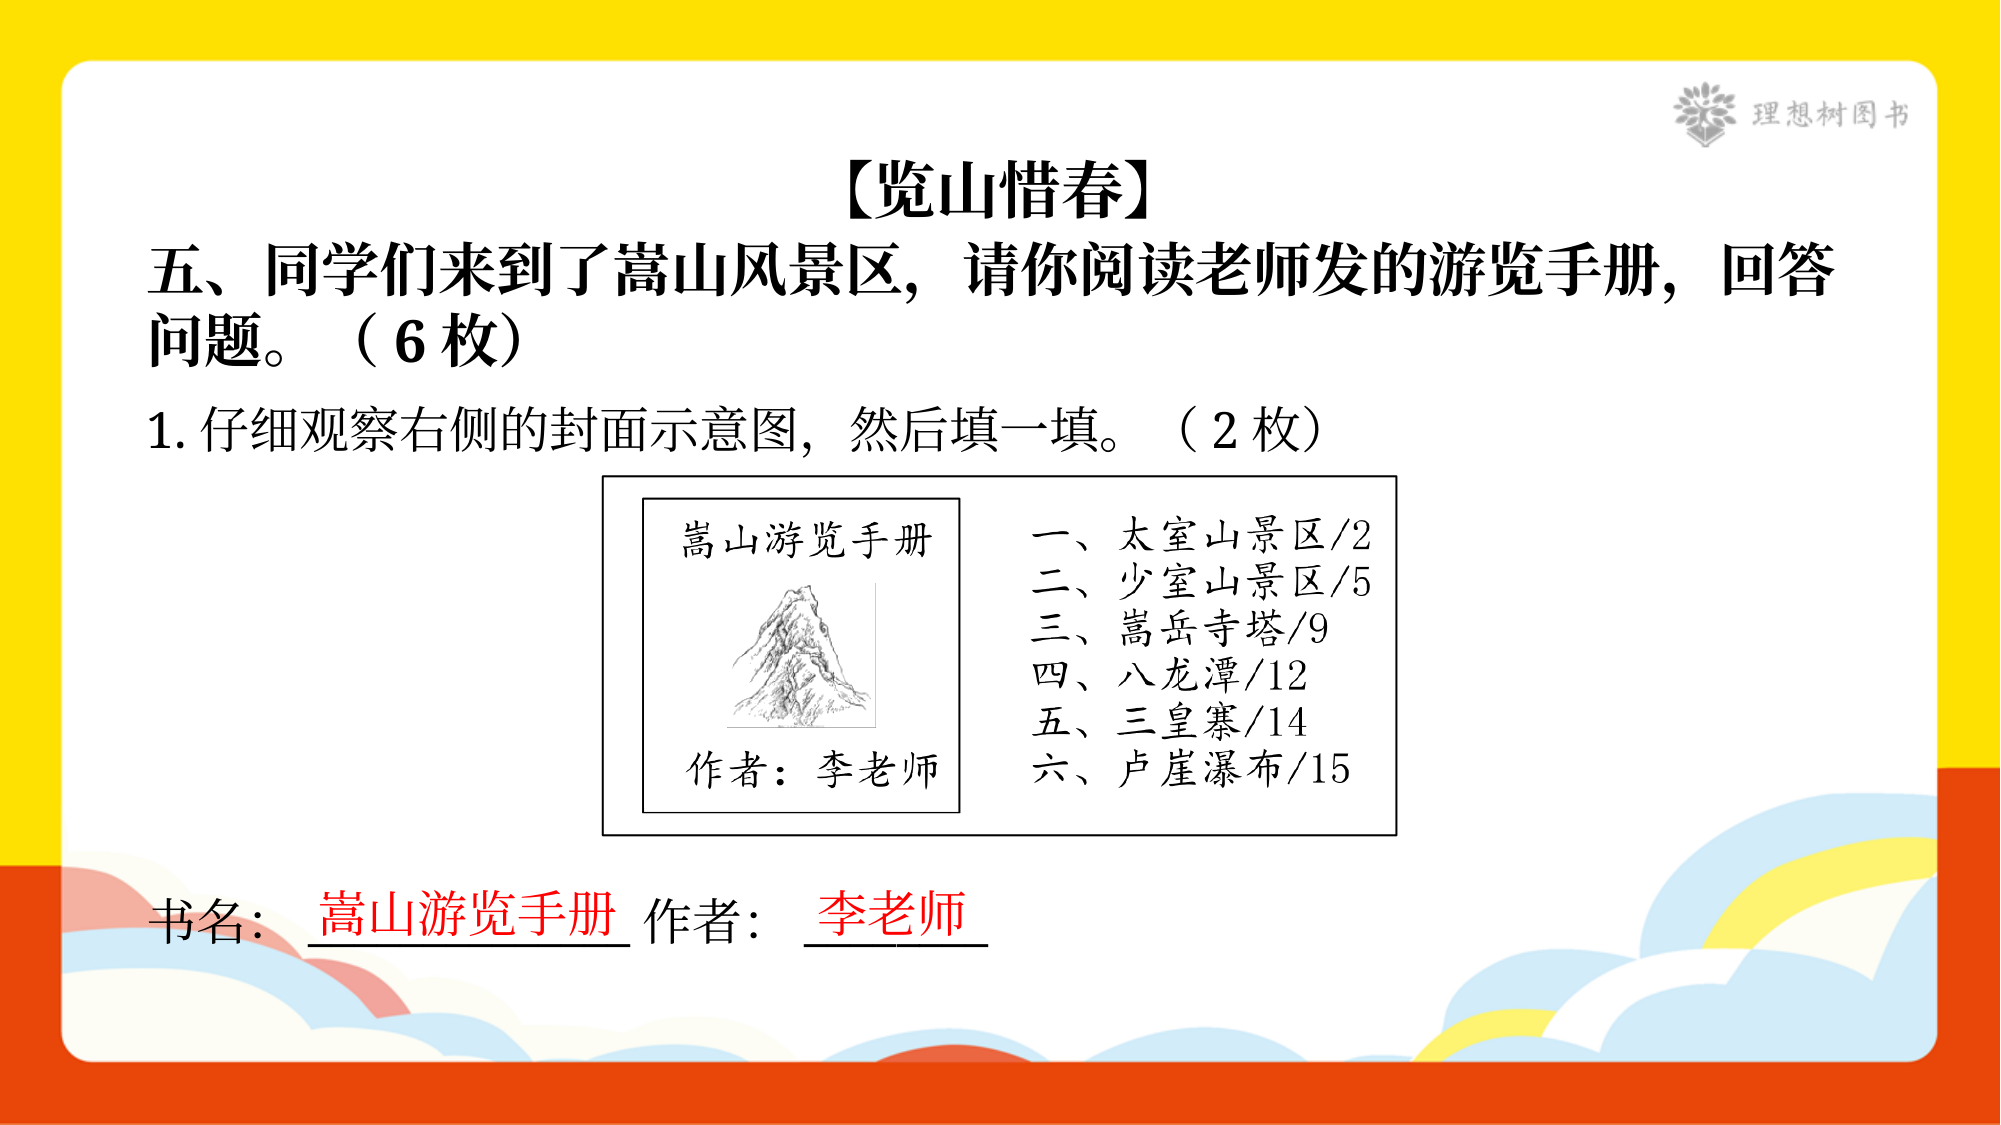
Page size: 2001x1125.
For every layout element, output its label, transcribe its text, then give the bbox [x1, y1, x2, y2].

text_box 五、同学们来到了嵩山风景区，请你阅读老师发的游览手册，回答 问题。（6枚） [146, 232, 1851, 370]
text_box 【览山惜春】 [146, 146, 1851, 232]
text_box 1.仔细观察右侧的封面示意图，然后填一填。（2枚） [146, 370, 1851, 449]
picture [0, 0, 2000, 1125]
text_box 李老师 [799, 854, 986, 933]
text_box 嵩山游览手册 [299, 854, 636, 933]
text_box 书名：______________作者：________ [146, 862, 1851, 941]
